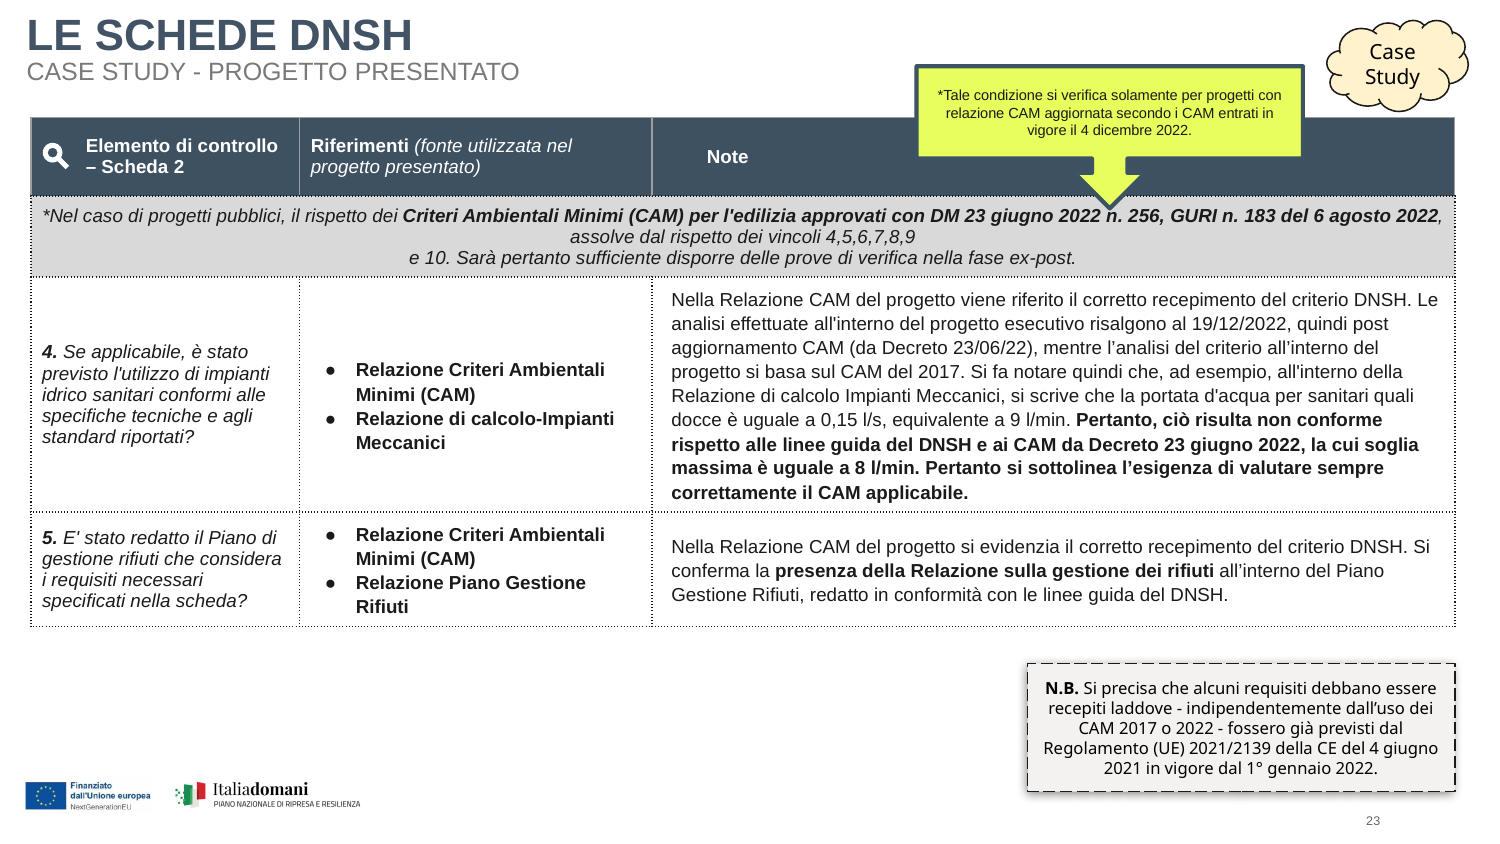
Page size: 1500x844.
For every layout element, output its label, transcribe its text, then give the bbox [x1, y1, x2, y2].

table_header Elemento di controllo – Scheda 2 [32, 118, 299, 196]
table_cell 4. Se applicabile, è stato previsto l'utilizzo di impianti idrico sanitari conformi alle specifiche tecniche e agli standard riportati? [31, 277, 300, 512]
picture [168, 770, 365, 819]
text_box LE SCHEDE DNSH [15, 6, 1469, 53]
text_box N.B. Si precisa che alcuni requisiti debbano essere recepiti laddove - indipendentemente dall’uso dei CAM 2017 o 2022 - fossero già previsti dal Regolamento (UE) 2021/2139 della CE del 4 giugno 2021 in vigore dal 1° gennaio 2022. [1027, 663, 1455, 792]
text_box CASE STUDY - PROGETTO PRESENTATO [1418, 67, 1469, 104]
table_header Note [1125, 118, 1454, 196]
table_cell Nella Relazione CAM del progetto si evidenzia il corretto recepimento del criterio DNSH. Si conferma la presenza della Relazione sulla gestione dei rifiuti all’interno del Piano Gestione Rifiuti, redatto in conformità con le linee guida del DNSH. [652, 512, 1455, 627]
table_cell Nella Relazione CAM del progetto viene riferito il corretto recepimento del criterio DNSH. Le analisi effettuate all'interno del progetto esecutivo risalgono al 19/12/2022, quindi post aggiornamento CAM (da Decreto 23/06/22), mentre l’analisi del criterio all’interno del progetto si basa sul CAM del 2017. Si fa notare quindi che, ad esempio, all'interno della Relazione di calcolo Impianti Meccanici, si scrive che la portata d'acqua per sanitari quali docce è uguale a 0,15 l/s, equivalente a 9 l/min. Pertanto, ciò risulta non conforme rispetto alle linee guida del DNSH e ai CAM da Decreto 23 giugno 2022, la cui soglia massima è uguale a 8 l/min. Pertanto si sottolinea l’esigenza di valutare sempre correttamente il CAM applicabile. [652, 277, 1455, 512]
table_cell Relazione Criteri Ambientali Minimi (CAM) Relazione di calcolo-Impianti Meccanici [300, 277, 652, 512]
table_cell Relazione Criteri Ambientali Minimi (CAM) Relazione Piano Gestione Rifiuti [300, 512, 652, 627]
text_box Case Study [1326, 20, 1469, 112]
text_box 23 [1362, 812, 1457, 828]
table_cell 5. E' stato redatto il Piano di gestione rifiuti che considera i requisiti necessari specificati nella scheda? [31, 512, 300, 627]
text_box *Tale condizione si verifica solamente per progetti con relazione CAM aggiornata secondo i CAM entrati in vigore il 4 dicembre 2022. [916, 104, 1303, 209]
table_header Note [653, 118, 1095, 196]
text_box CASE STUDY - PROGETTO PRESENTATO [15, 53, 1355, 104]
text_box [42, 142, 70, 170]
table_header Riferimenti (fonte utilizzata nel progetto presentato) [300, 118, 651, 196]
picture [15, 770, 152, 819]
table_cell *Nel caso di progetti pubblici, il rispetto dei Criteri Ambientali Minimi (CAM) per l'edilizia approvati con DM 23 giugno 2022 n. 256, GURI n. 183 del 6 agosto 2022, assolve dal rispetto dei vincoli 4,5,6,7,8,9 e 10. Sarà pertanto sufficiente disporre delle prove di verifica nella fase ex-post. [31, 196, 1455, 277]
